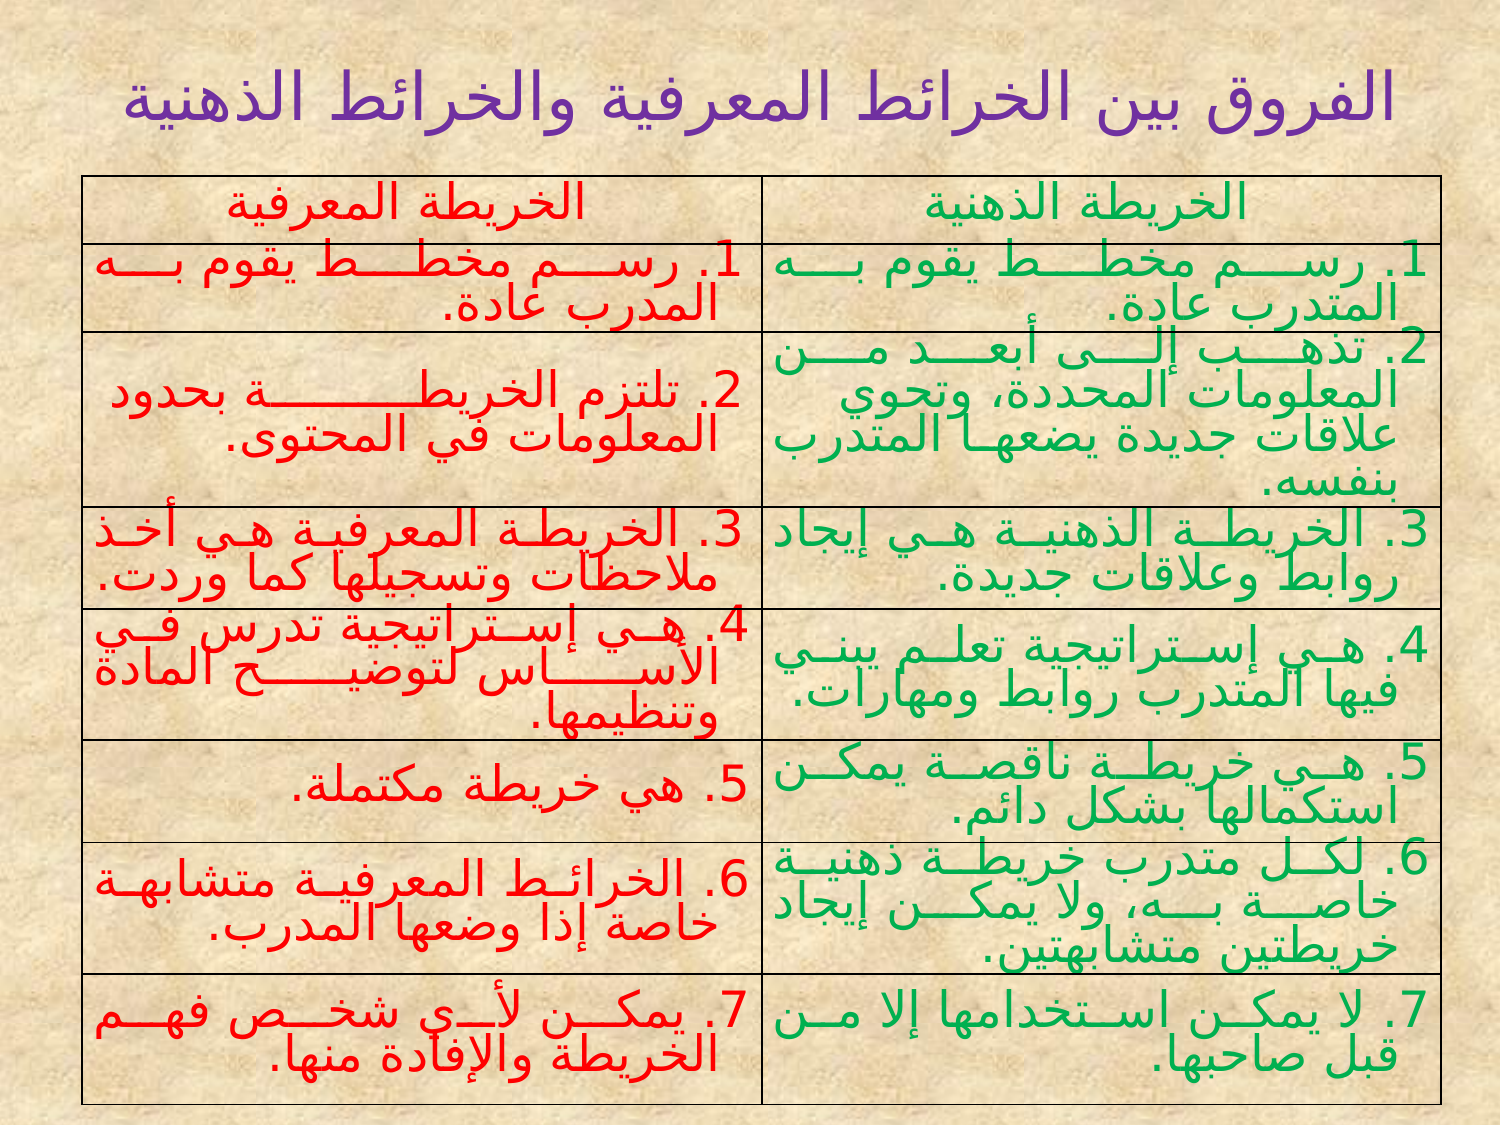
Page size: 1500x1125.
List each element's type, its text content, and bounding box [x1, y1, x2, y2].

picture [0, 0, 1500, 1125]
table_cell 5. هي خريطة ناقصة يمكن استكمالها بشكل دائم. [763, 741, 1440, 842]
table_cell 5. هي خريطة مكتملة. [83, 741, 761, 842]
table_cell 6. لكل متدرب خريطة ذهنية خاصة به، ولا يمكن إيجاد خريطتين متشابهتين. [763, 843, 1440, 973]
table_cell 6. الخرائط المعرفية متشابهة خاصة إذا وضعها المدرب. [83, 843, 761, 973]
text_box الفروق بين الخرائط المعرفية والخرائط الذهنية [106, 46, 1415, 142]
table_cell 7. يمكن لأي شخص فهم الخريطة والإفادة منها. [83, 975, 761, 1104]
table_cell 7. لا يمكن استخدامها إلا من قبل صاحبها. [763, 975, 1440, 1104]
table_cell 2. تلتزم الخريطة بحدود المعلومات في المحتوى. [83, 333, 761, 506]
table_cell 4. هي إستراتيجية تدرس في الأساس لتوضيح المادة وتنظيمها. [83, 610, 761, 739]
table_cell 2. تذهب إلى أبعد من المعلومات المحددة، وتحوي علاقات جديدة يضعها المتدرب بنفسه. [763, 333, 1440, 506]
table_cell 1. رسم مخطط يقوم به المتدرب عادة. [763, 245, 1440, 331]
table_header الخريطة الذهنية [763, 177, 1440, 243]
table_cell 3. الخريطة المعرفية هي أخذ ملاحظات وتسجيلها كما وردت. [83, 508, 761, 608]
table_header الخريطة المعرفية [83, 177, 761, 243]
table_cell 4. هي إستراتيجية تعلم يبني فيها المتدرب روابط ومهارات. [763, 610, 1440, 739]
table_cell 3. الخريطة الذهنية هي إيجاد روابط وعلاقات جديدة. [763, 508, 1440, 608]
table_cell 1. رسم مخطط يقوم به المدرب عادة. [83, 245, 761, 331]
